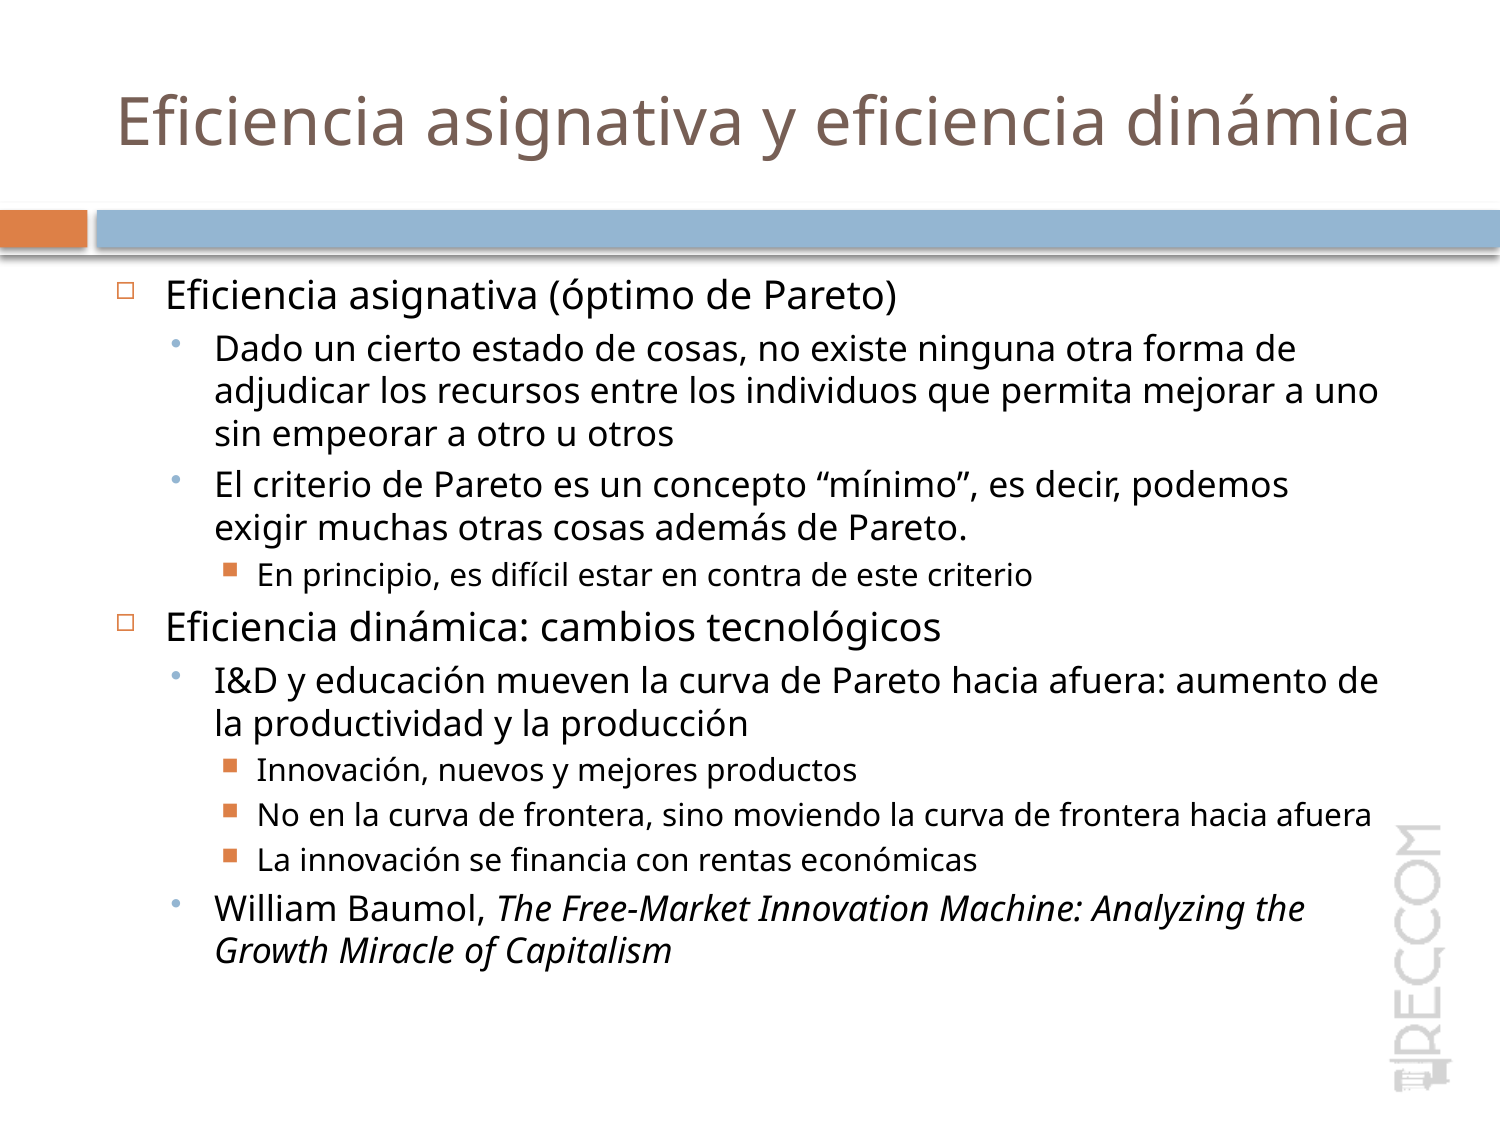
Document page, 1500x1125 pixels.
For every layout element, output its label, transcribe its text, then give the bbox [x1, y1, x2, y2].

list Eficiencia asignativa (óptimo de Pareto) Dado un cierto estado de cosas, no existe ninguna otra forma de adjudicar los recursos entre los individuos que permita mejorar a uno sin empeorar a otro u otros El criterio de Pareto es un concepto “mínimo”, es decir, podemos exigir muchas otras cosas además de Pareto. En principio, es difícil estar en contra de este criterio Eficiencia dinámica: cambios tecnológicos I&D y educación mueven la curva de Pareto hacia afuera: aumento de la productividad y la producción Innovación, nuevos y mejores productos No en la curva de frontera, sino moviendo la curva de frontera hacia afuera La innovación se financia con rentas económicas William Baumol, The Free-Market Innovation Machine: Analyzing the Growth Miracle of Capitalism [100, 262, 1400, 1000]
title Eficiencia asignativa y eficiencia dinámica [100, 37, 1438, 200]
